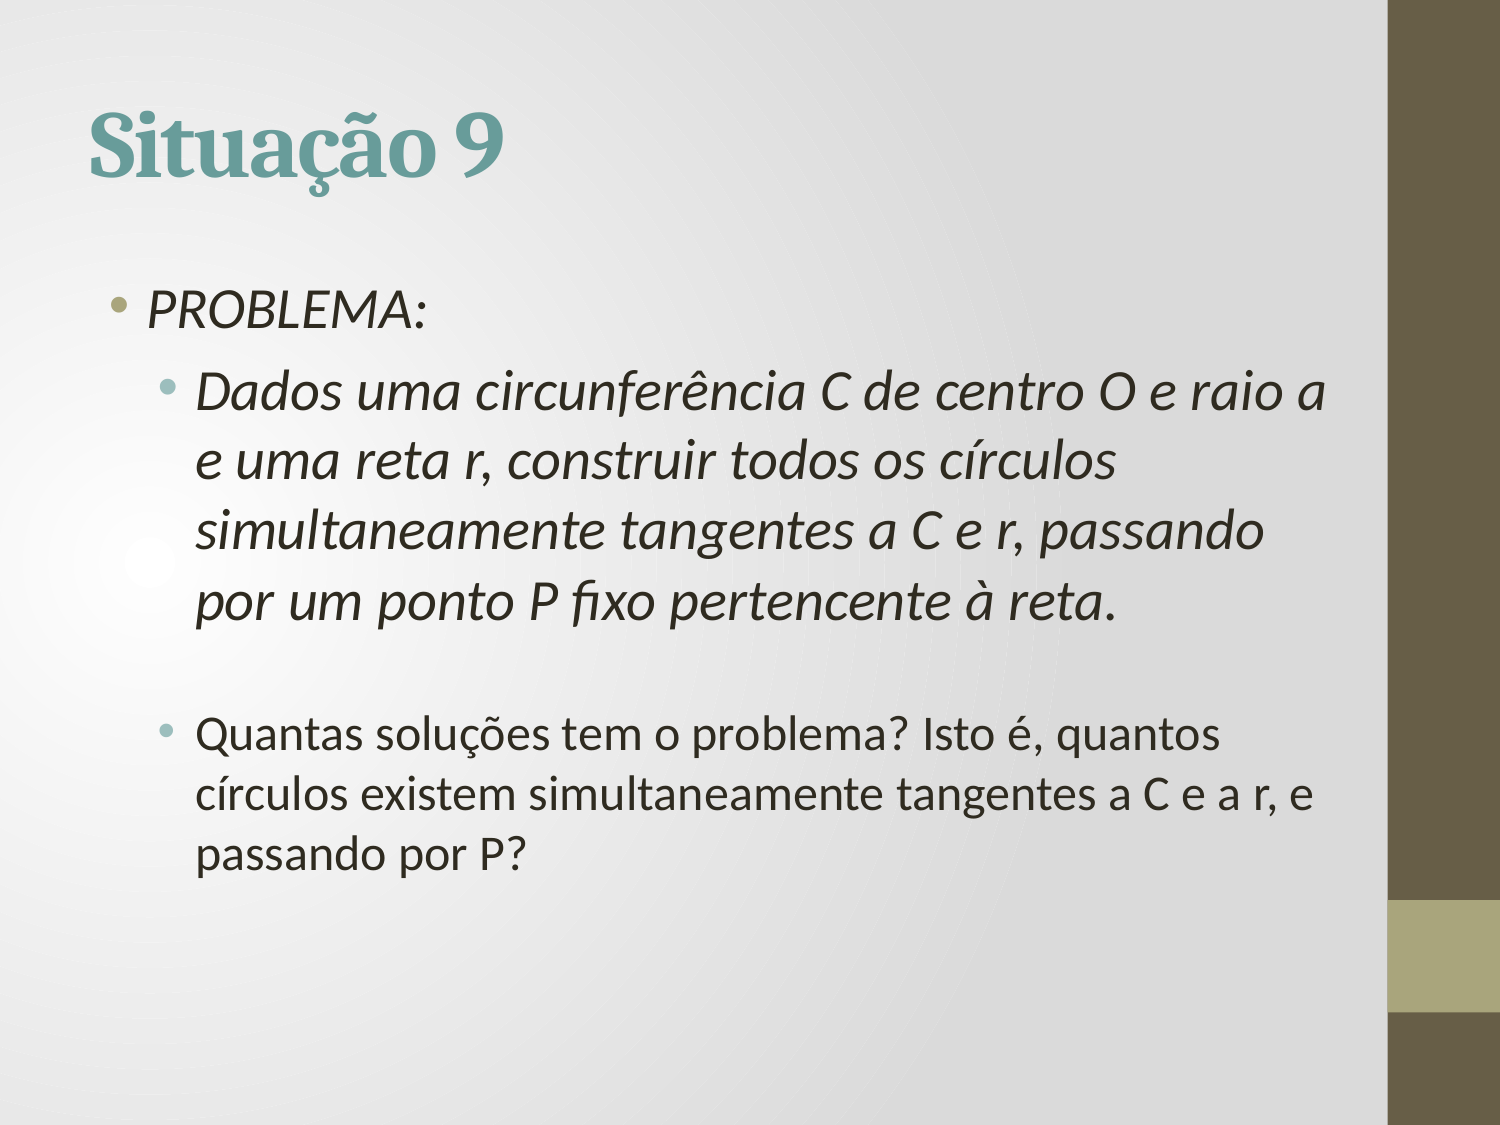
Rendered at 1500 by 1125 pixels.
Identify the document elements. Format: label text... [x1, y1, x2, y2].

title Situação 9 [75, 45, 1325, 233]
list PROBLEMA: Dados uma circunferência C de centro O e raio a e uma reta r, construir todos os círculos simultaneamente tangentes a C e r, passando por um ponto P fixo pertencente à reta. Quantas soluções tem o problema? Isto é, quantos círculos existem simultaneamente tangentes a C e a r, e passando por P? [75, 262, 1365, 1050]
